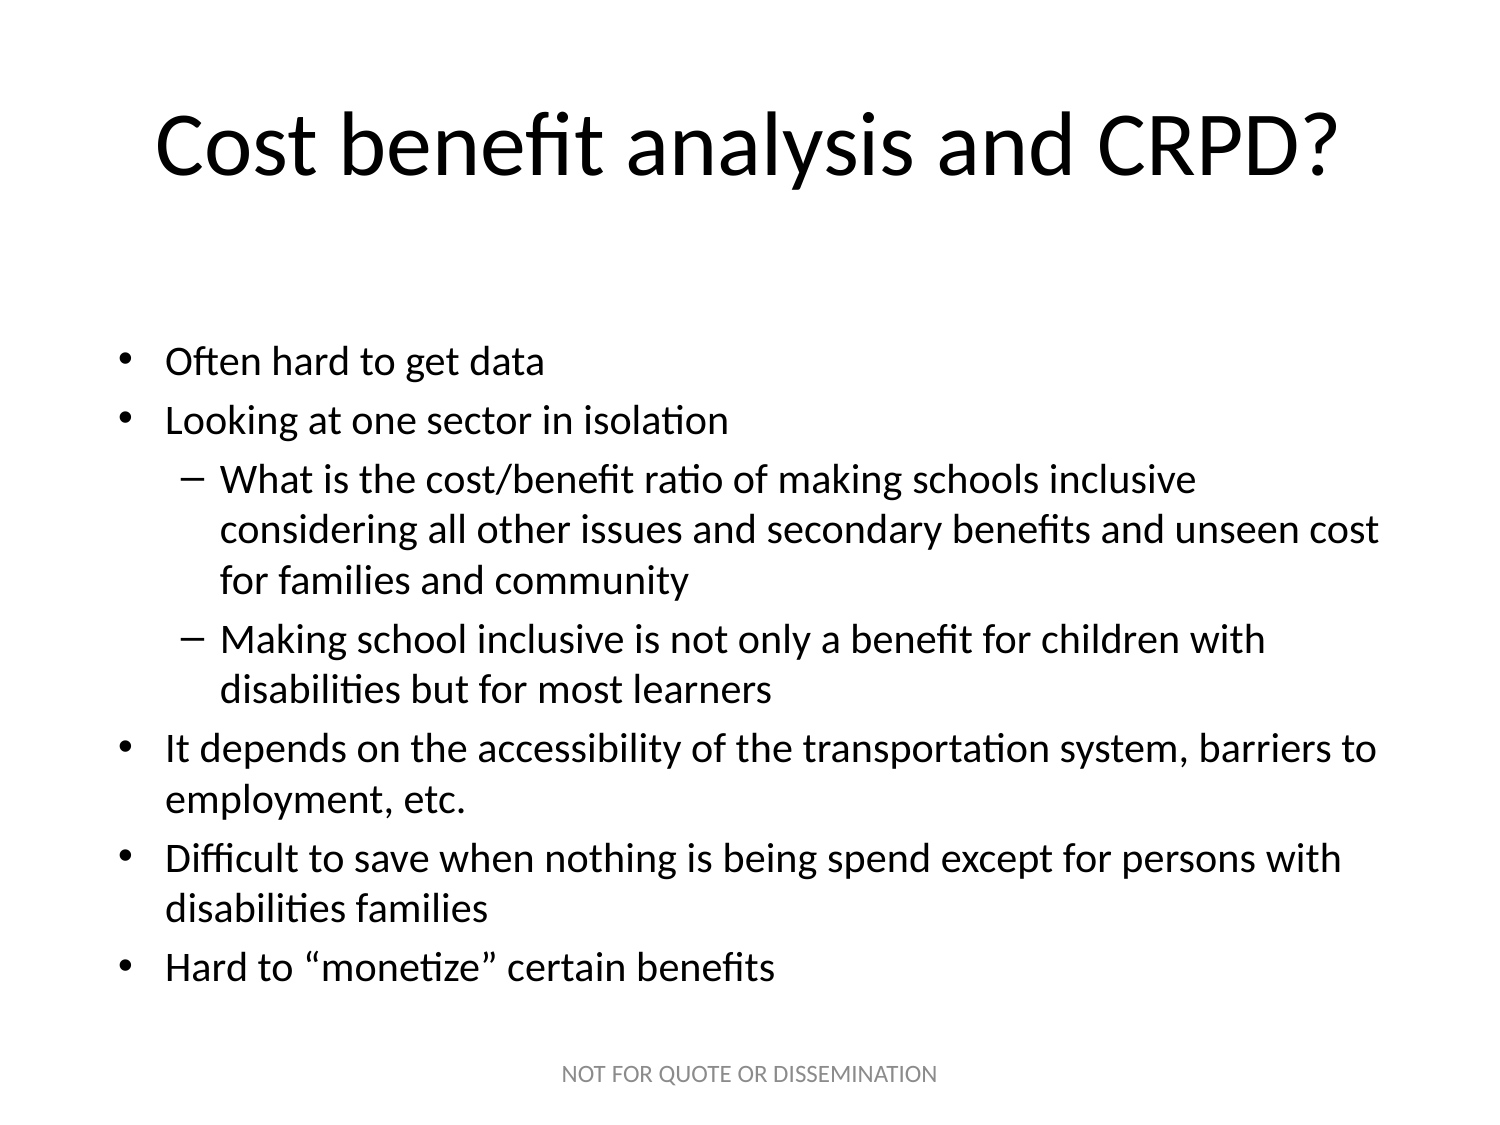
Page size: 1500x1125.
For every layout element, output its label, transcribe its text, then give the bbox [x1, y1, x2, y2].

title Cost benefit analysis and CRPD? [75, 45, 1425, 233]
list Often hard to get data Looking at one sector in isolation What is the cost/benefit ratio of making schools inclusive considering all other issues and secondary benefits and unseen cost for families and community Making school inclusive is not only a benefit for children with disabilities but for most learners It depends on the accessibility of the transportation system, barriers to employment, etc. Difficult to save when nothing is being spend except for persons with disabilities families Hard to “monetize” certain benefits [103, 325, 1397, 1013]
footer NOT FOR QUOTE OR DISSEMINATION [512, 1042, 988, 1103]
